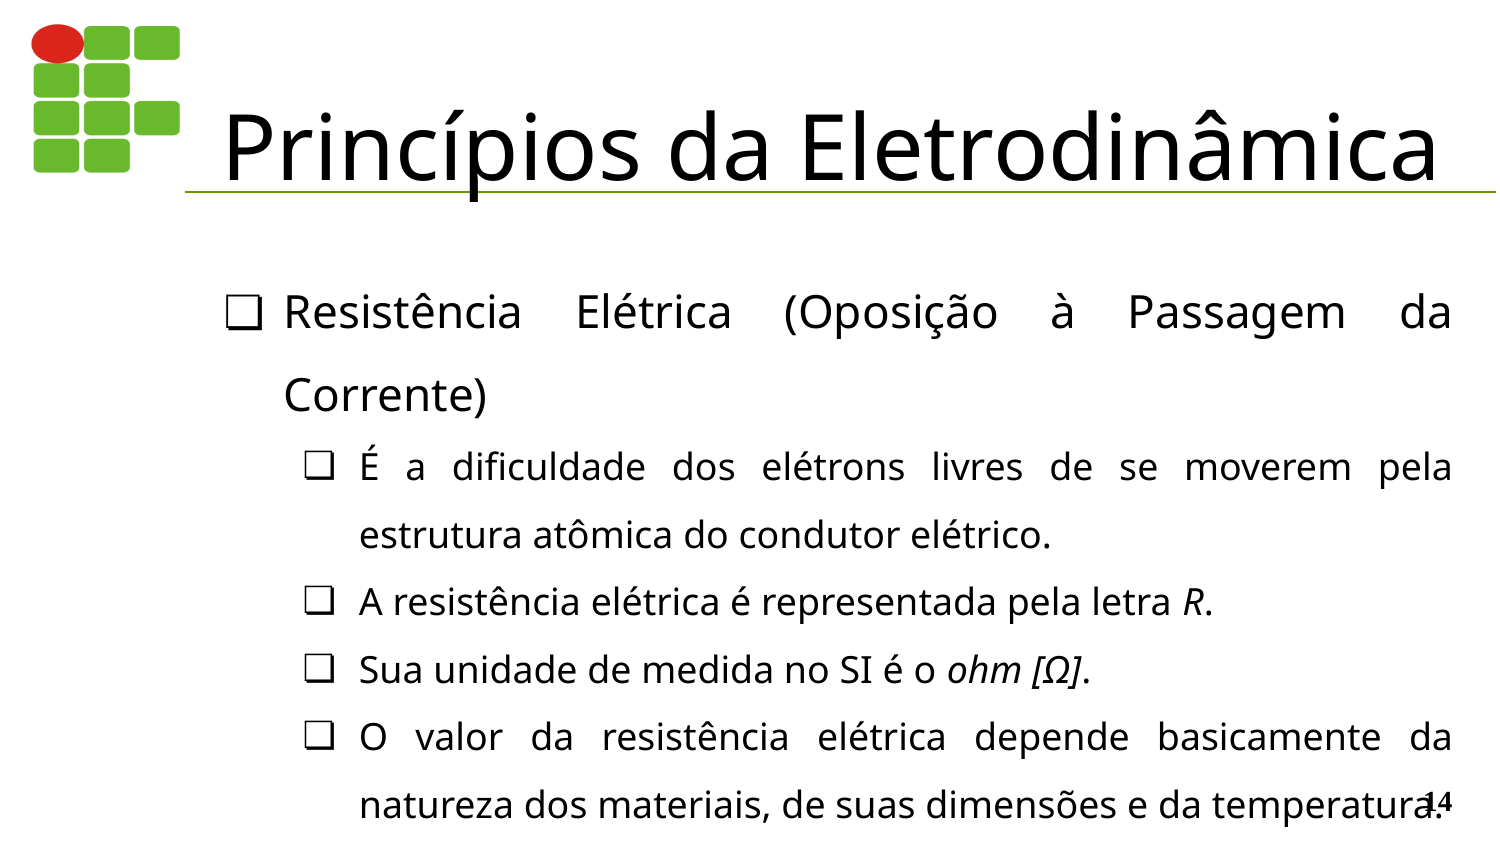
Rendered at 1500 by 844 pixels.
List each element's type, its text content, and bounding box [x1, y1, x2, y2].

list Resistência Elétrica (Oposição à Passagem da Corrente) É a dificuldade dos elétrons livres de se moverem pela estrutura atômica do condutor elétrico. A resistência elétrica é representada pela letra R. Sua unidade de medida no SI é o ohm [Ω]. O valor da resistência elétrica depende basicamente da natureza dos materiais, de suas dimensões e da temperatura. [193, 248, 1469, 769]
title Princípios da Eletrodinâmica [206, 26, 1468, 207]
text_box ‹#› [1155, 769, 1468, 825]
picture [29, 23, 182, 174]
